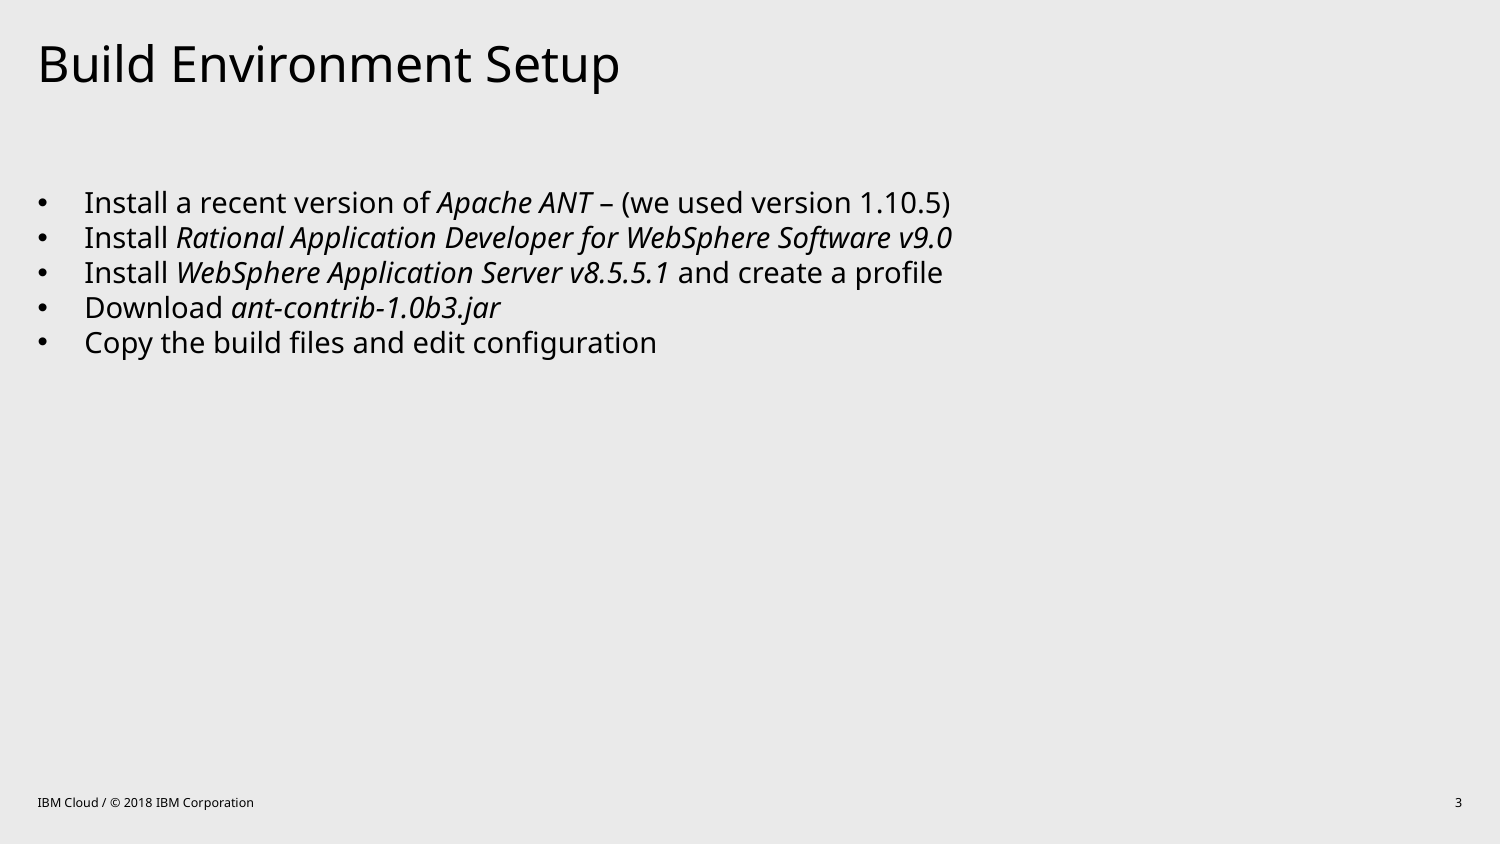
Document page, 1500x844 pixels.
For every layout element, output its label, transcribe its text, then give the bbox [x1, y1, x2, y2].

footer IBM Cloud / © 2018 IBM Corporation [37, 791, 1088, 815]
title Build Environment Setup [37, 38, 1463, 154]
slide_number 3 [1125, 791, 1463, 815]
list Install a recent version of Apache ANT – (we used version 1.10.5) Install Rational Application Developer for WebSphere Software v9.0 Install WebSphere Application Server v8.5.5.1 and create a profile Download ant-contrib-1.0b3.jar Copy the build files and edit configuration [37, 184, 1463, 773]
